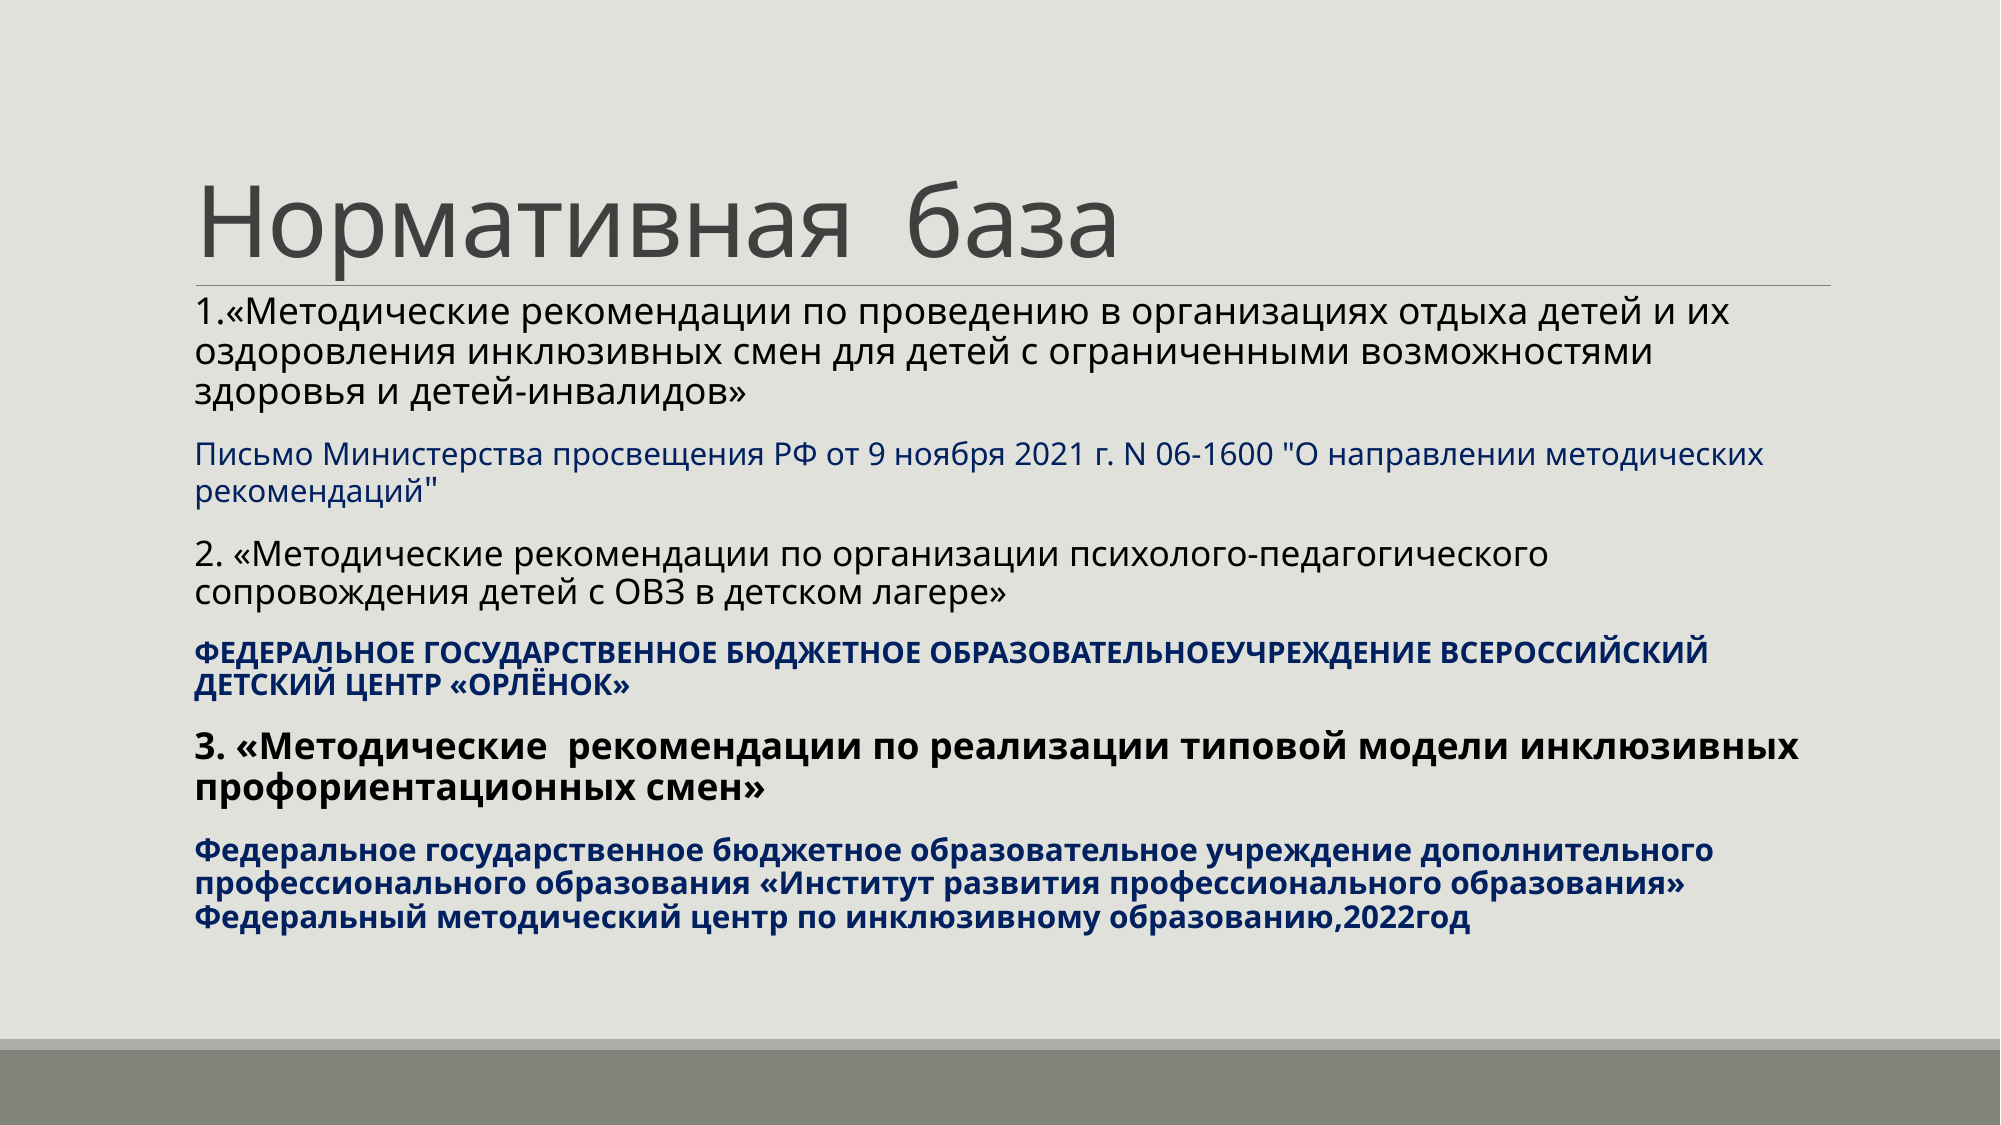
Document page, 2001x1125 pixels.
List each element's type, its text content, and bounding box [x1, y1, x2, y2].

title Нормативная база [180, 47, 1830, 285]
list 1.«Методические рекомендации по проведению в организациях отдыха детей и их оздоровления инклюзивных смен для детей с ограниченными возможностями здоровья и детей-инвалидов» Письмо Министерства просвещения РФ от 9 ноября 2021 г. N 06-1600 "О направлении методических рекомендаций" 2. «Методические рекомендации по организации психолого-педагогического сопровождения детей с ОВЗ в детском лагере» ФЕДЕРАЛЬНОЕ ГОСУДАРСТВЕННОЕ БЮДЖЕТНОЕ ОБРАЗОВАТЕЛЬНОЕУЧРЕЖДЕНИЕ ВСЕРОССИЙСКИЙ ДЕТСКИЙ ЦЕНТР «ОРЛЁНОК» 3. «Методические рекомендации по реализации типовой модели инклюзивных профориентационных смен» Федеральное государственное бюджетное образовательное учреждение дополнительного профессионального образования «Институт развития профессионального образования» Федеральный методический центр по инклюзивному образованию,2022год [180, 285, 1830, 945]
